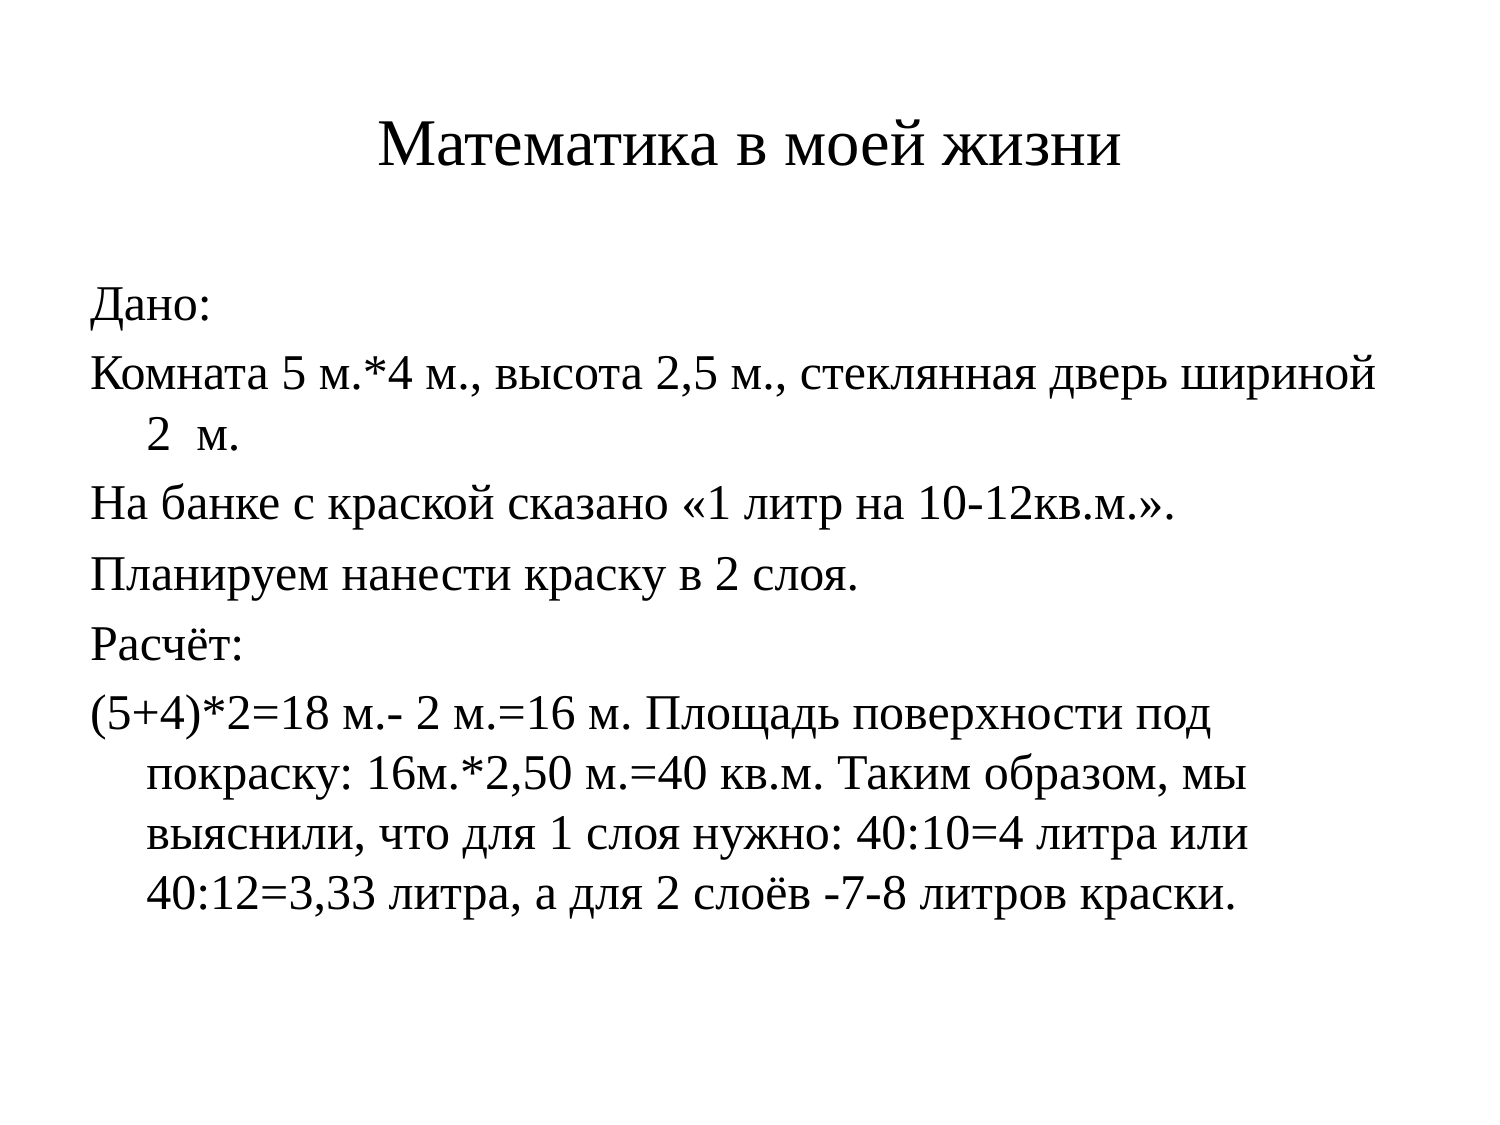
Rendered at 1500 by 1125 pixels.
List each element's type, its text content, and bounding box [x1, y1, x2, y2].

list Дано: Комната 5 м.*4 м., высота 2,5 м., стеклянная дверь шириной 2 м. На банке с краской сказано «1 литр на 10-12кв.м.». Планируем нанести краску в 2 слоя. Расчёт: (5+4)*2=18 м.- 2 м.=16 м. Площадь поверхности под покраску: 16м.*2,50 м.=40 кв.м. Таким образом, мы выяснили, что для 1 слоя нужно: 40:10=4 литра или 40:12=3,33 литра, а для 2 слоёв -7-8 литров краски. [75, 262, 1425, 1005]
title Математика в моей жизни [75, 45, 1425, 233]
